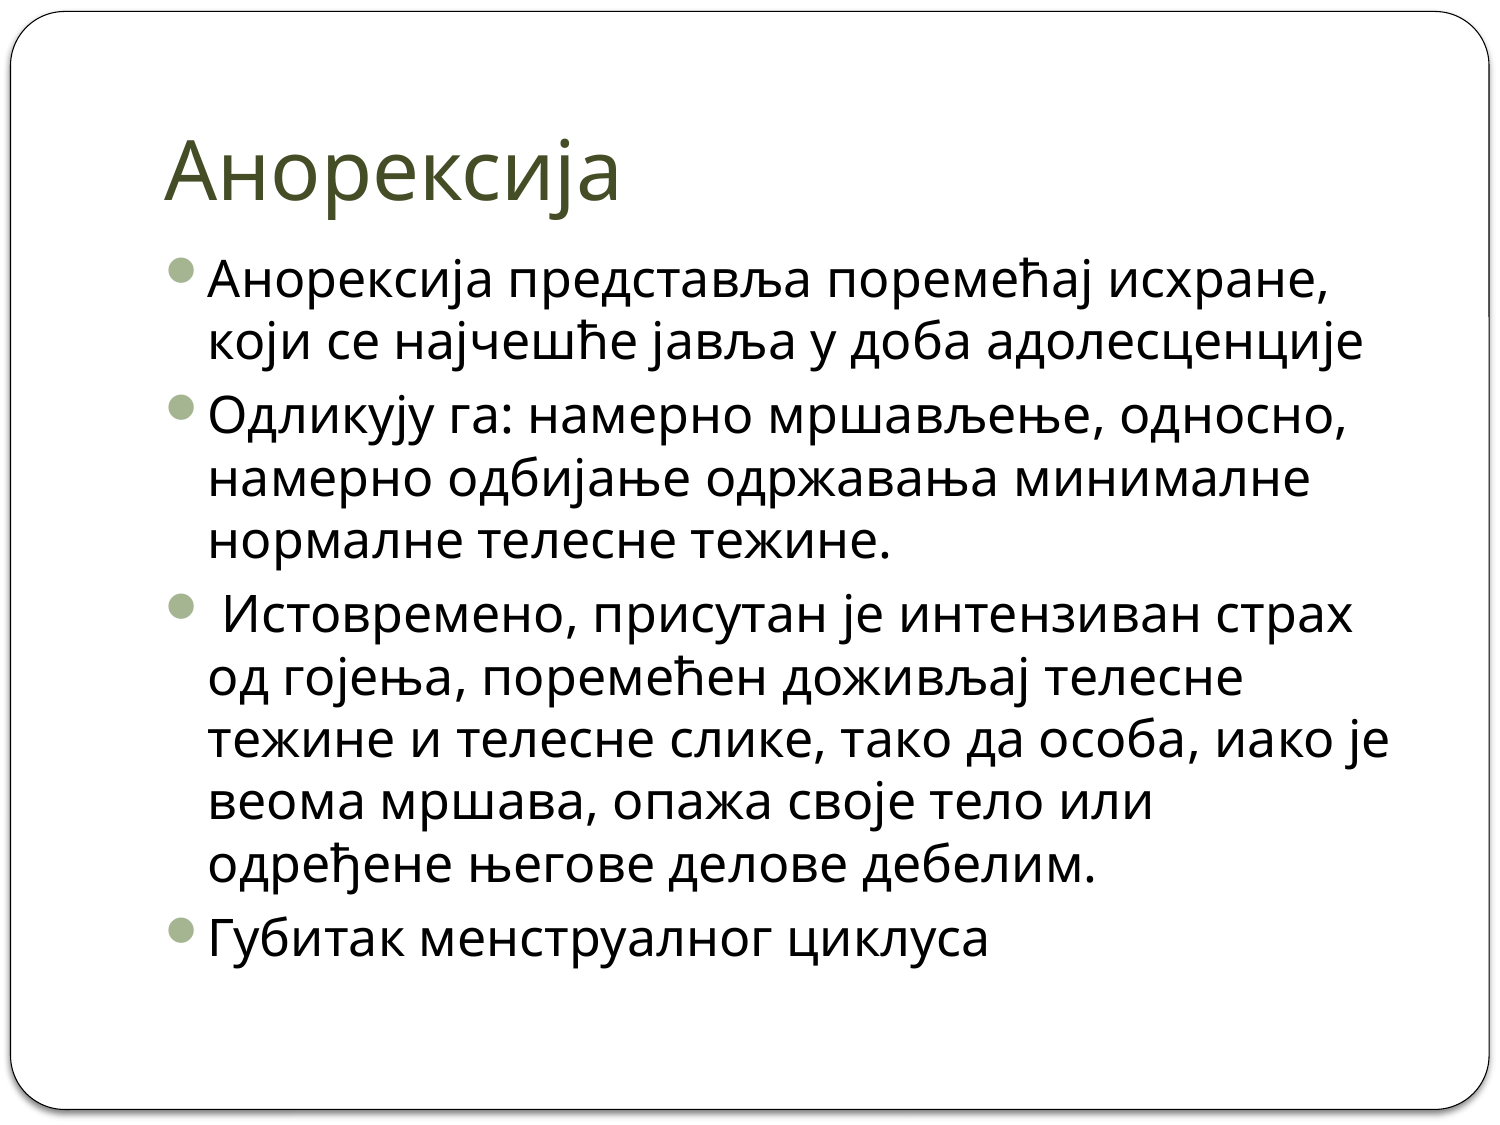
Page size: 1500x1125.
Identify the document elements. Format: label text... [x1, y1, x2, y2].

title Анорексија [150, 45, 1425, 233]
list Анорексија представља поремећај исхране, који се најчешће јавља у доба адолесценције Одликују га: намерно мршављење, односно, намерно одбијање одржавања минималне нормалне телесне тежине. Истовремено, присутан је интензиван страх од гојења, поремећен доживљај телесне тежине и телесне слике, тако да особа, иако је веома мршава, опажа своје тело или одређене његове делове дебелим. Губитак менструалног циклуса [150, 237, 1425, 988]
